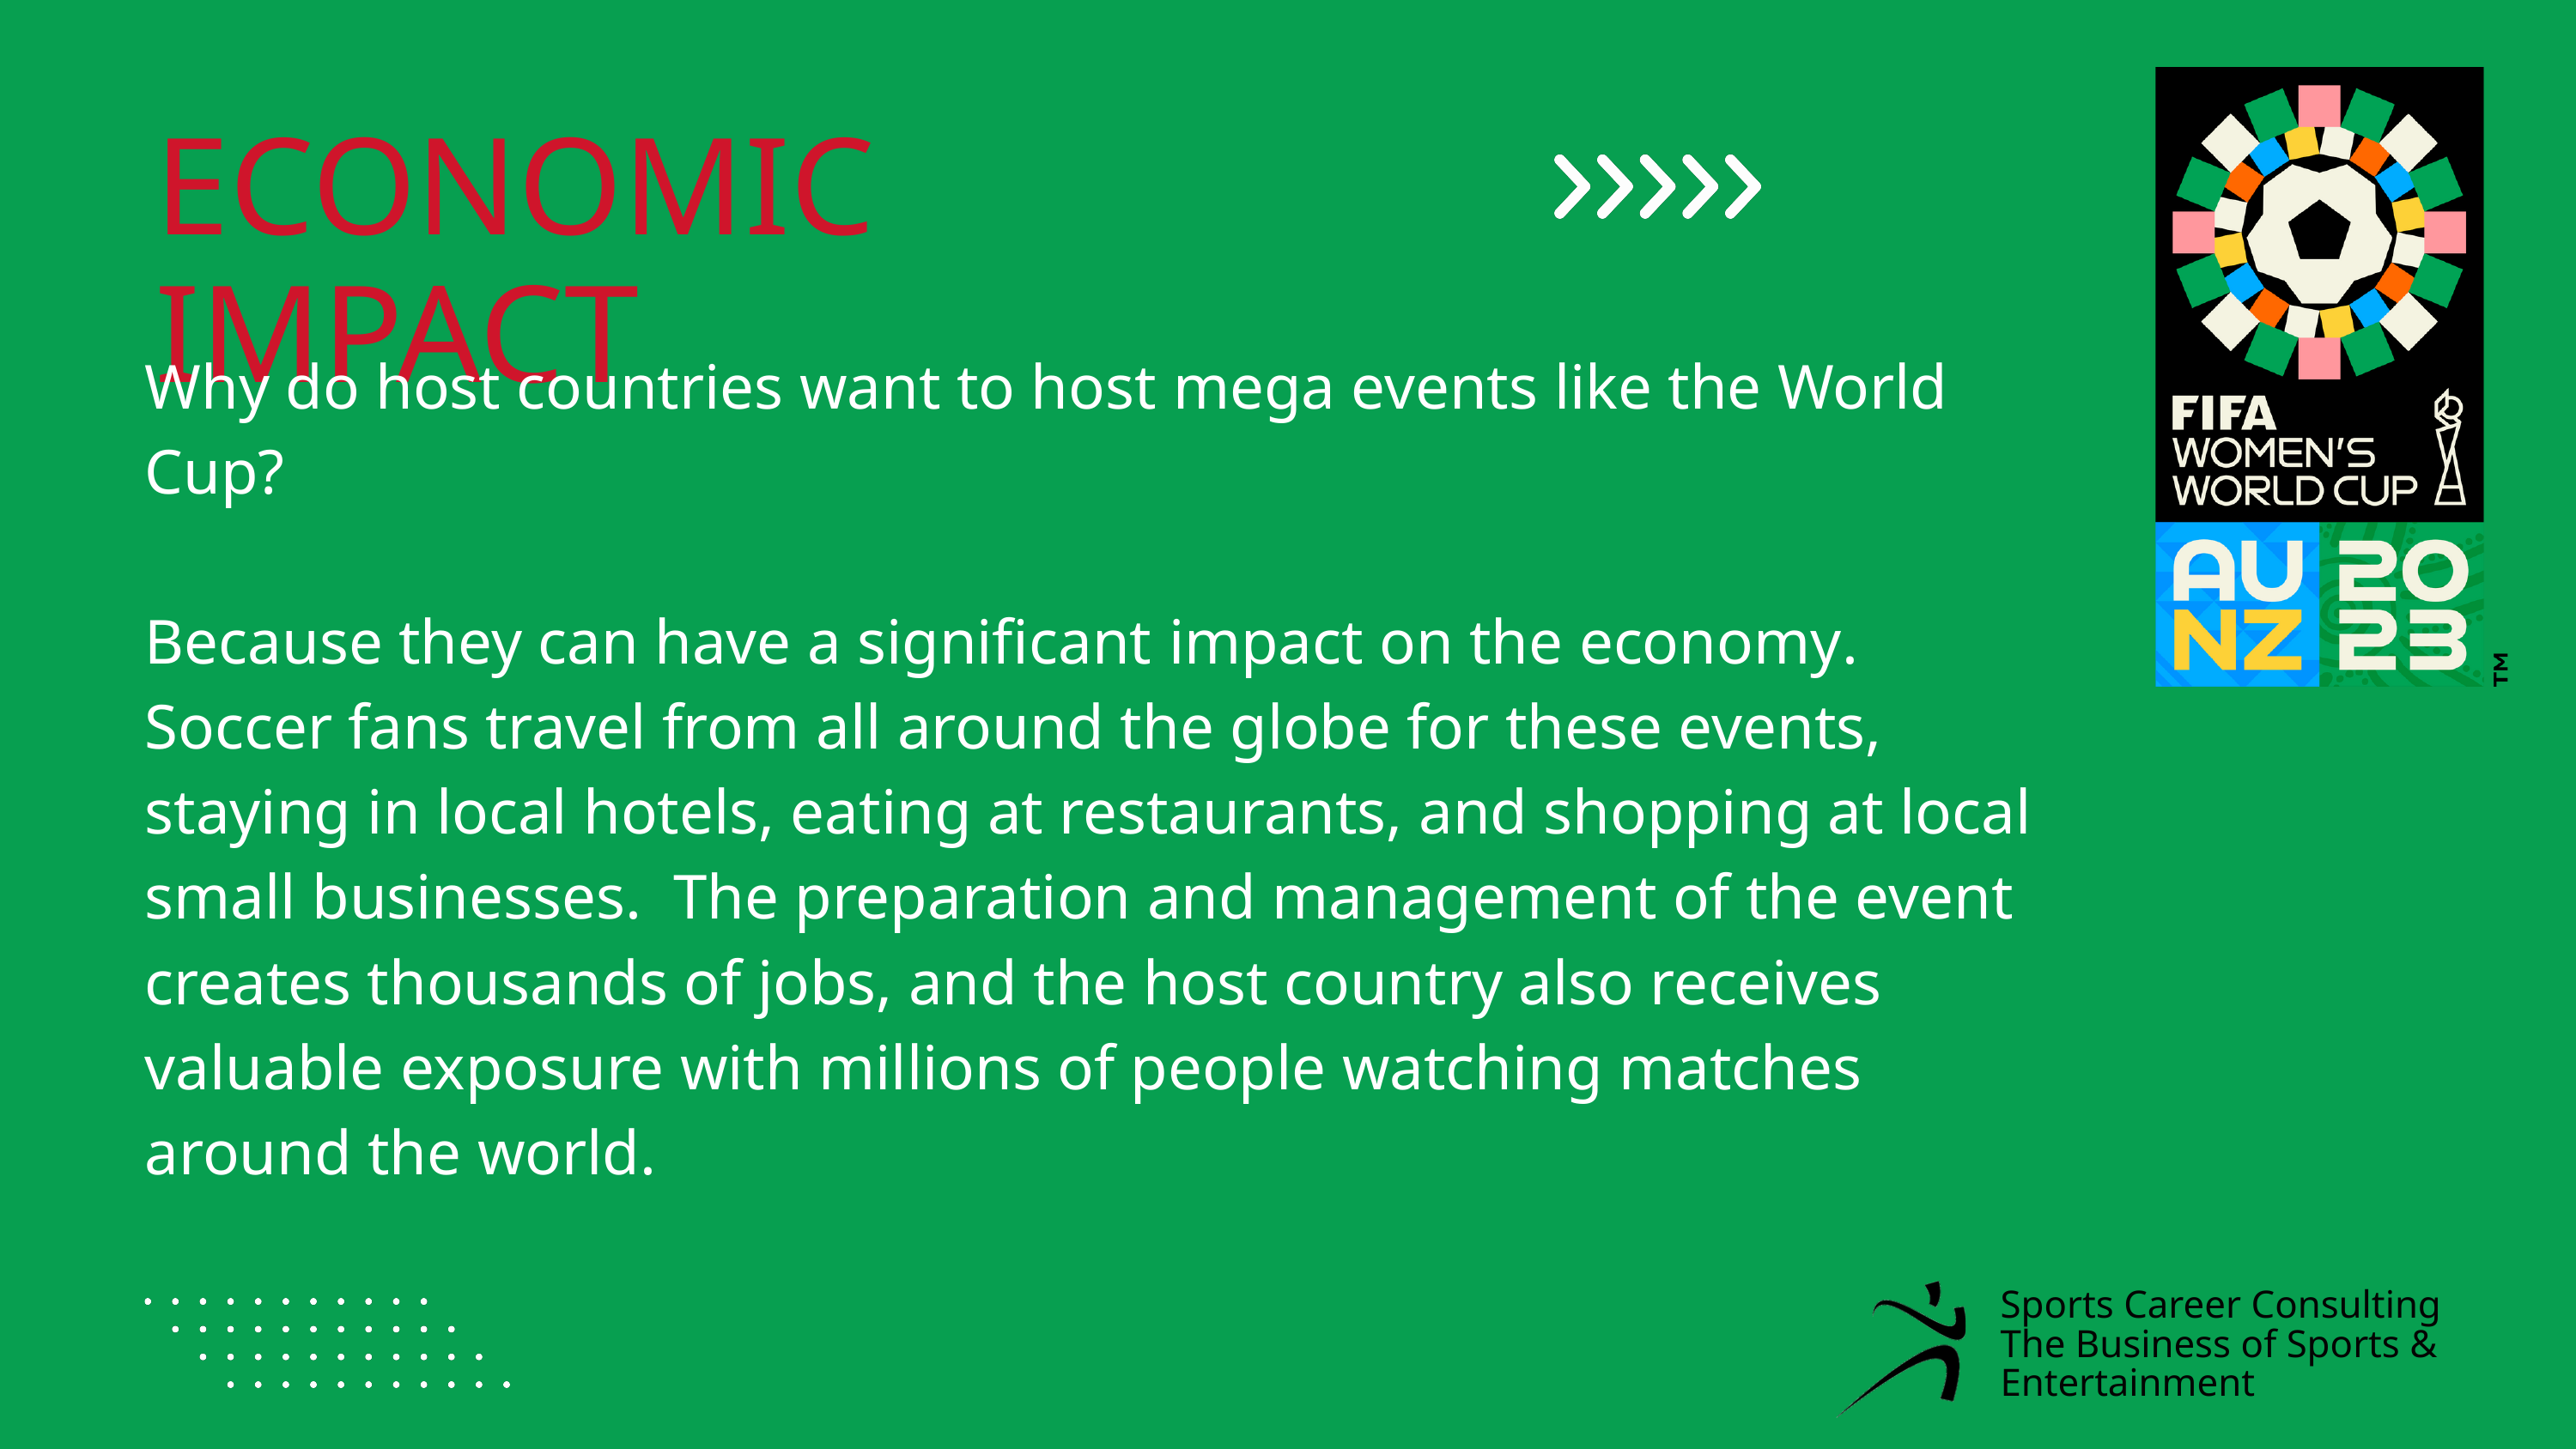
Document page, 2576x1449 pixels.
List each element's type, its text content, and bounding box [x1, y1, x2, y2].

text_box [144, 1298, 510, 1388]
text_box Why do host countries want to host mega events like the World Cup? Because they can have a significant impact on the economy. Soccer fans travel from all around the globe for these events, staying in local hotels, eating at restaurants, and shopping at local small businesses. The preparation and management of the event creates thousands of jobs, and the host country also receives valuable exposure with millions of people watching matches around the world. [144, 335, 2073, 1272]
text_box [1836, 1281, 1966, 1418]
text_box [1553, 154, 1762, 219]
text_box ECONOMIC IMPACT [155, 114, 1221, 335]
text_box Sports Career Consulting The Business of Sports & Entertainment [2000, 1286, 2508, 1404]
text_box [2129, 67, 2508, 687]
